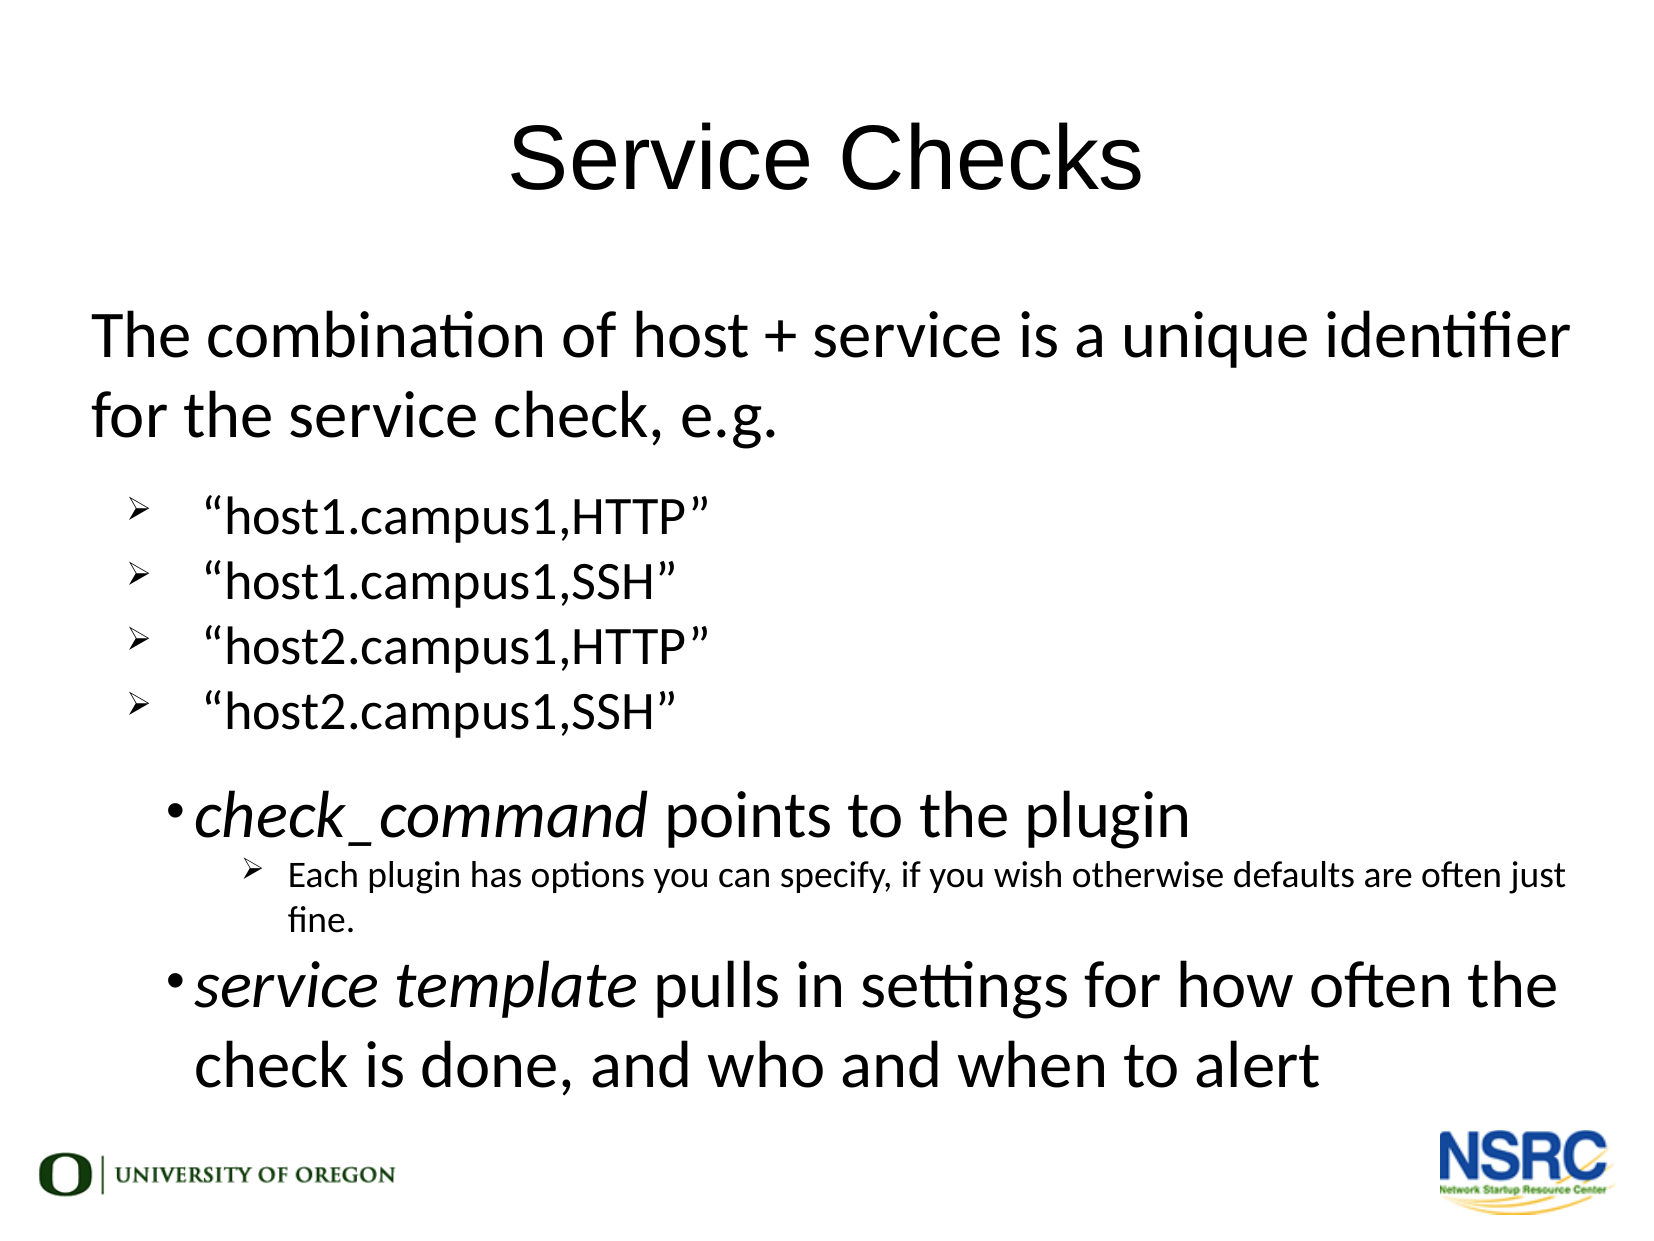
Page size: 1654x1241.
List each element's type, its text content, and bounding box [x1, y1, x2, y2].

picture [1440, 1130, 1616, 1215]
text_box Service Checks [82, 49, 1571, 257]
text_box The combination of host + service is a unique identifier for the service check, e.g. “host1.campus1,HTTP” “host1.campus1,SSH” “host2.campus1,HTTP” “host2.campus1,SSH” check_command points to the plugin Each plugin has options you can specify, if you wish otherwise defaults are often just fine. service template pulls in settings for how often the check is done, and who and when to alert [91, 275, 1599, 1196]
picture [37, 1151, 397, 1198]
